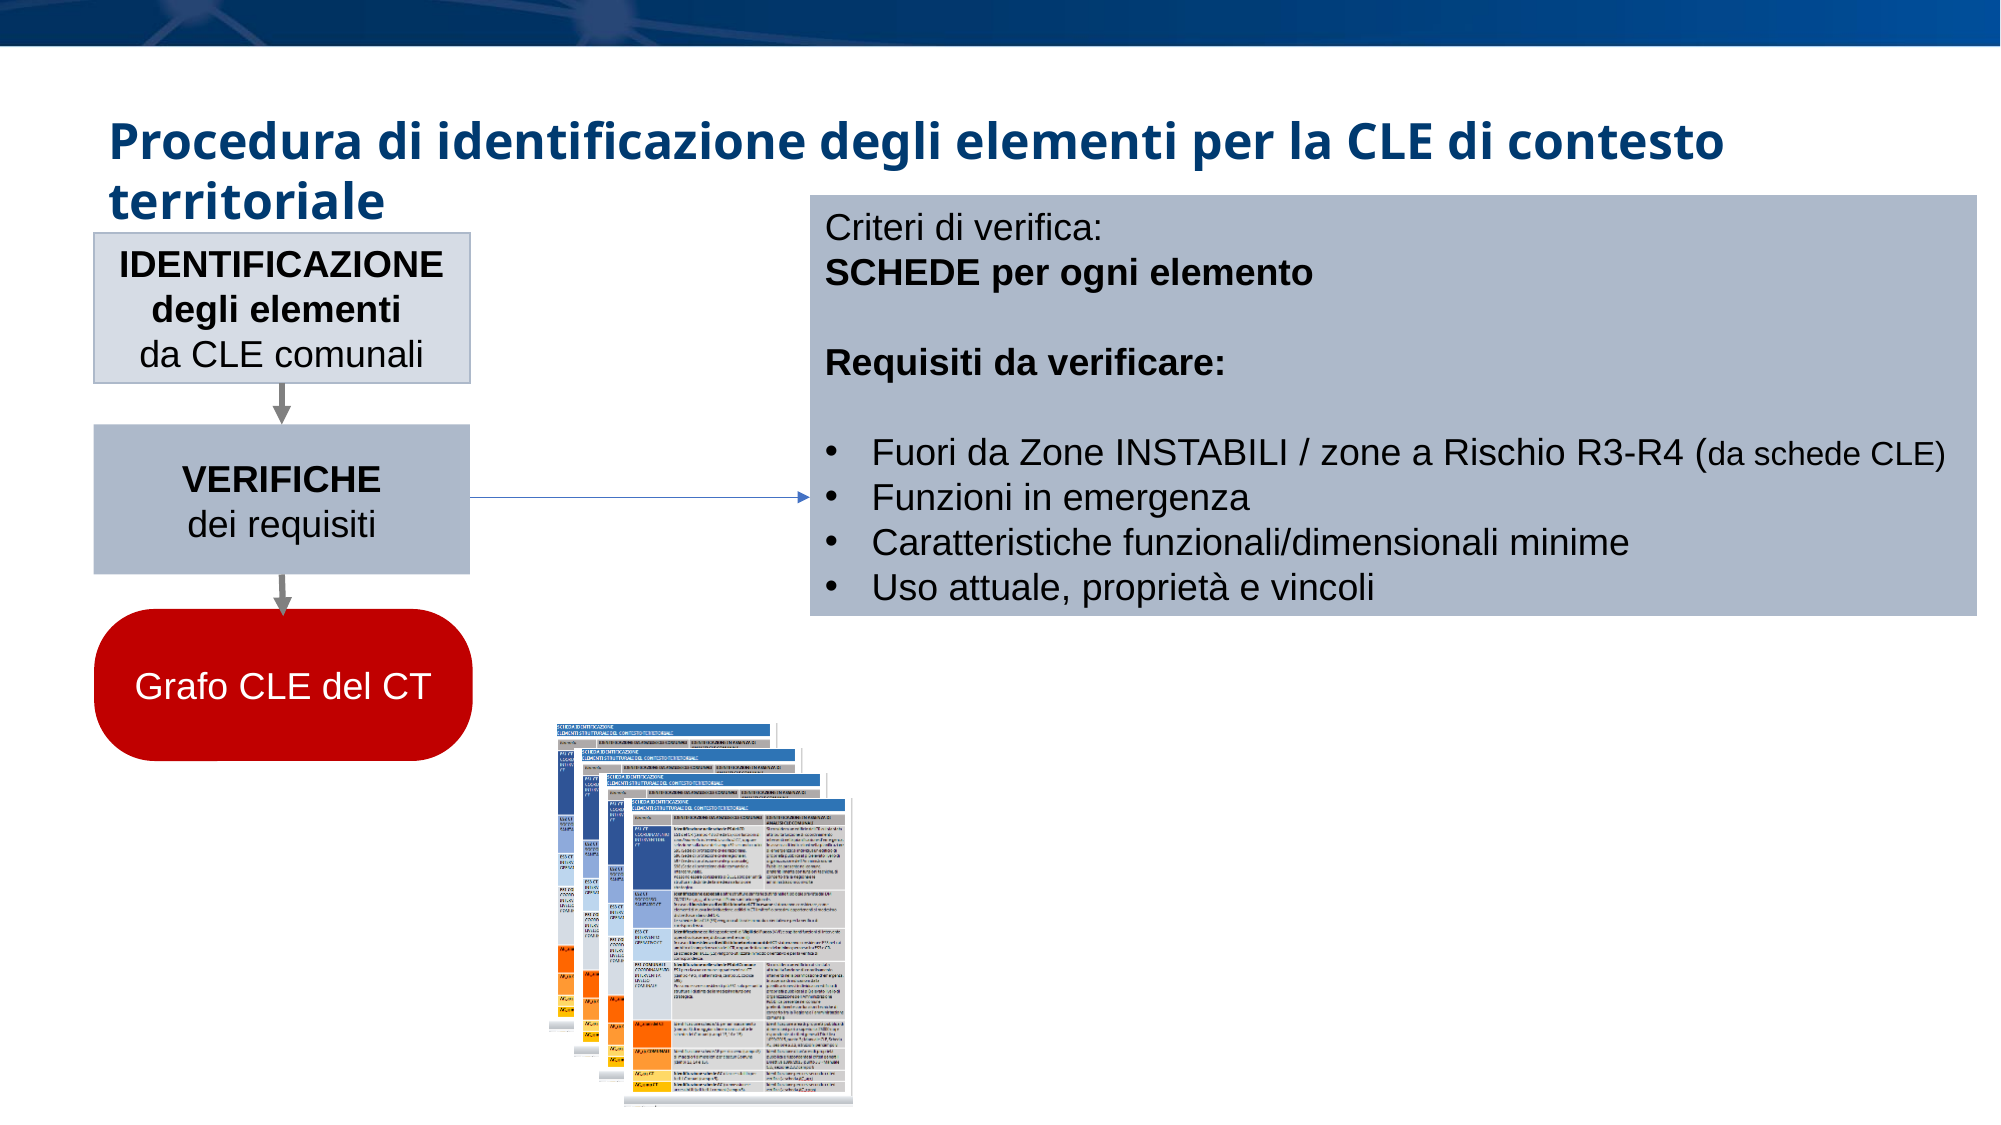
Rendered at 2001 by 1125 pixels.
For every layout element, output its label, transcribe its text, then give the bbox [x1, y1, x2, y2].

text_box Criteri di verifica: SCHEDE per ogni elemento Requisiti da verificare: Fuori da Zone INSTABILI / zone a Rischio R3-R4 (da schede CLE) Funzioni in emergenza Caratteristiche funzionali/dimensionali minime Uso attuale, proprietà e vincoli [810, 195, 1977, 616]
text_box IDENTIFICAZIONE degli elementi da CLE comunali [93, 238, 471, 384]
text_box VERIFICHE dei requisiti [93, 423, 471, 575]
text_box Procedura di identificazione degli elementi per la CLE di contesto territoriale [93, 102, 1941, 238]
text_box Grafo CLE del CT [94, 608, 473, 762]
picture [0, 0, 2001, 1125]
